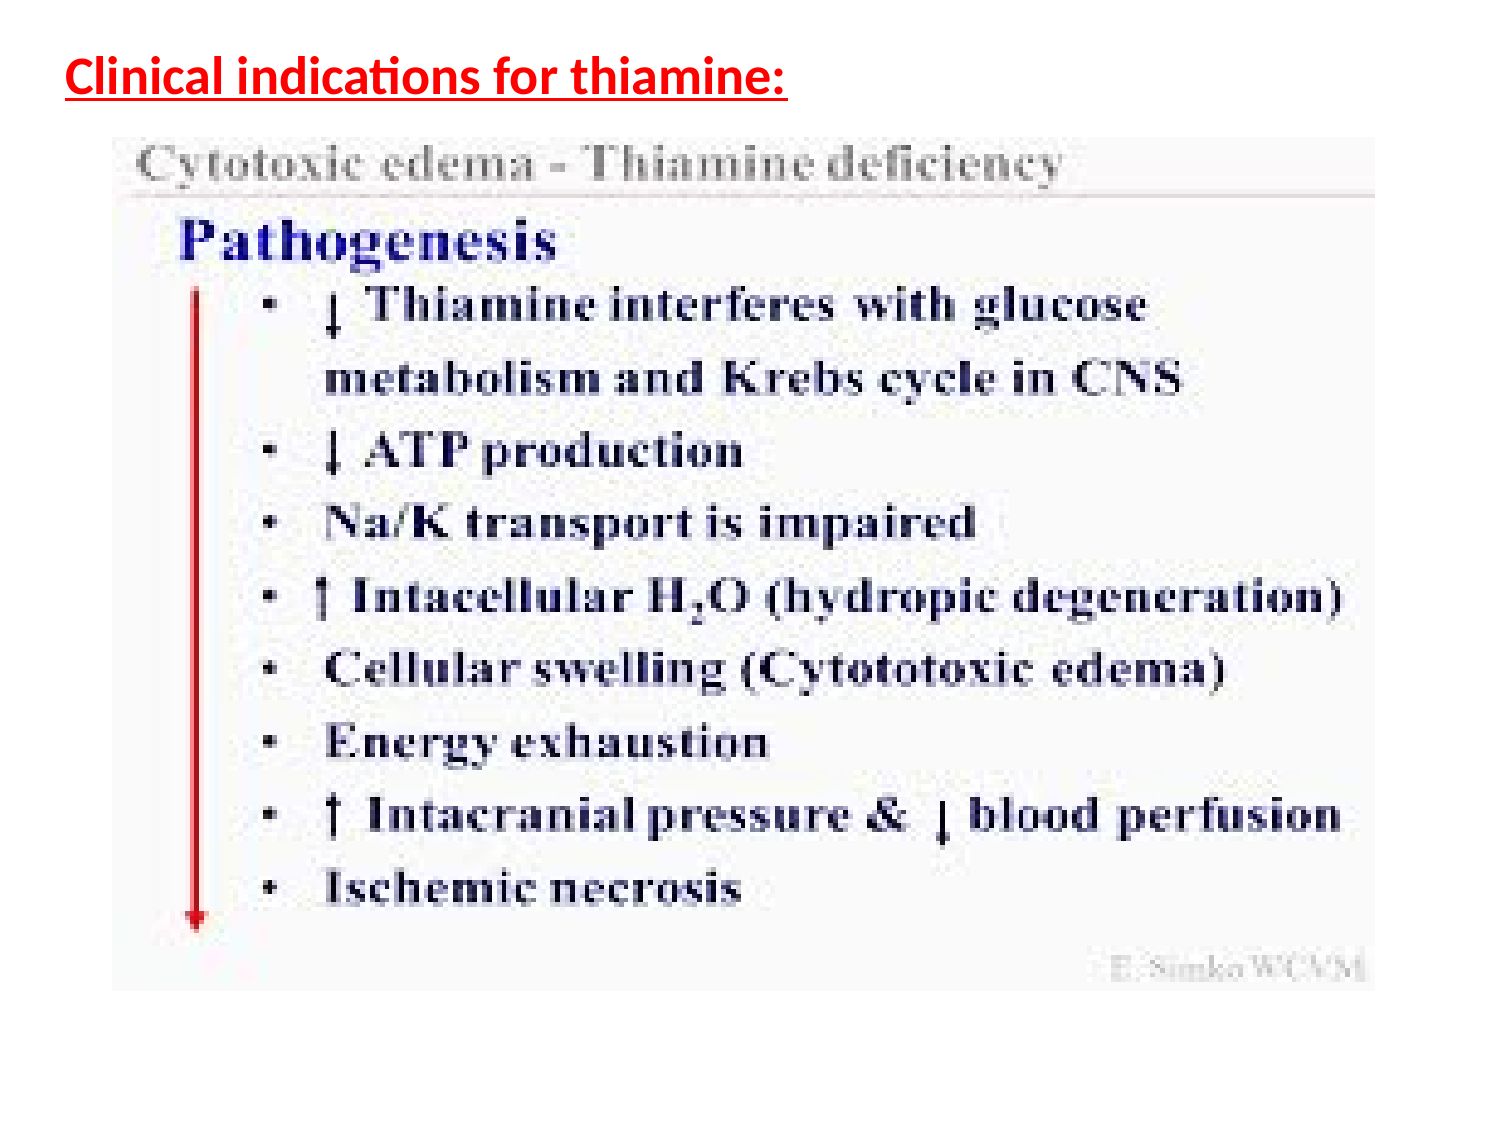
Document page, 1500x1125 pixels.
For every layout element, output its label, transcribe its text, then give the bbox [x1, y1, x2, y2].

list Clinical indications for thiamine: [50, 32, 1425, 1025]
picture [112, 137, 1376, 991]
